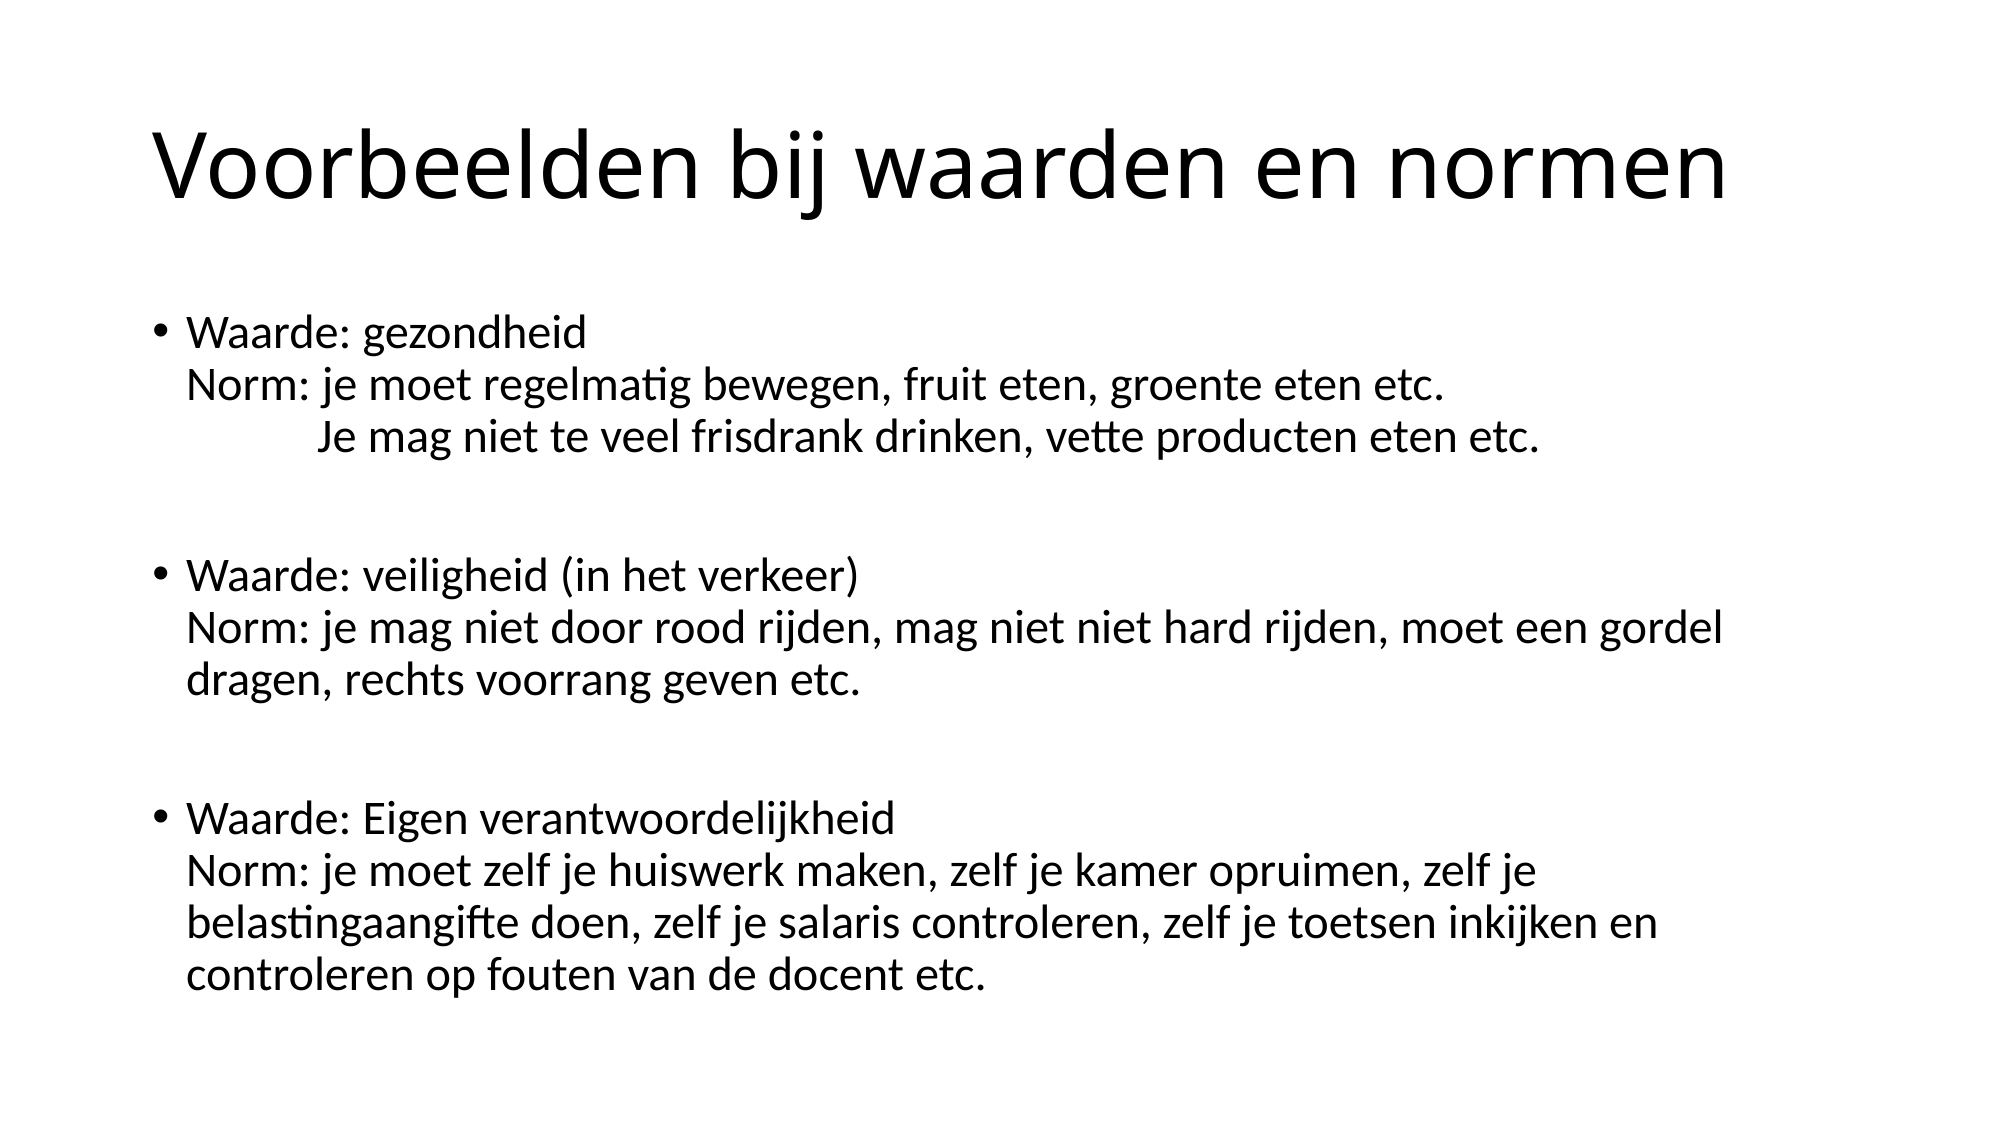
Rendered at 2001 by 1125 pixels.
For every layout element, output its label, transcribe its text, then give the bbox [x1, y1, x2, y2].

title Voorbeelden bij waarden en normen [137, 59, 1863, 278]
list Waarde: gezondheid Norm: je moet regelmatig bewegen, fruit eten, groente eten etc. Je mag niet te veel frisdrank drinken, vette producten eten etc. Waarde: veiligheid (in het verkeer) Norm: je mag niet door rood rijden, mag niet niet hard rijden, moet een gordel dragen, rechts voorrang geven etc. Waarde: Eigen verantwoordelijkheid Norm: je moet zelf je huiswerk maken, zelf je kamer opruimen, zelf je belastingaangifte doen, zelf je salaris controleren, zelf je toetsen inkijken en controleren op fouten van de docent etc. [137, 299, 1863, 1014]
